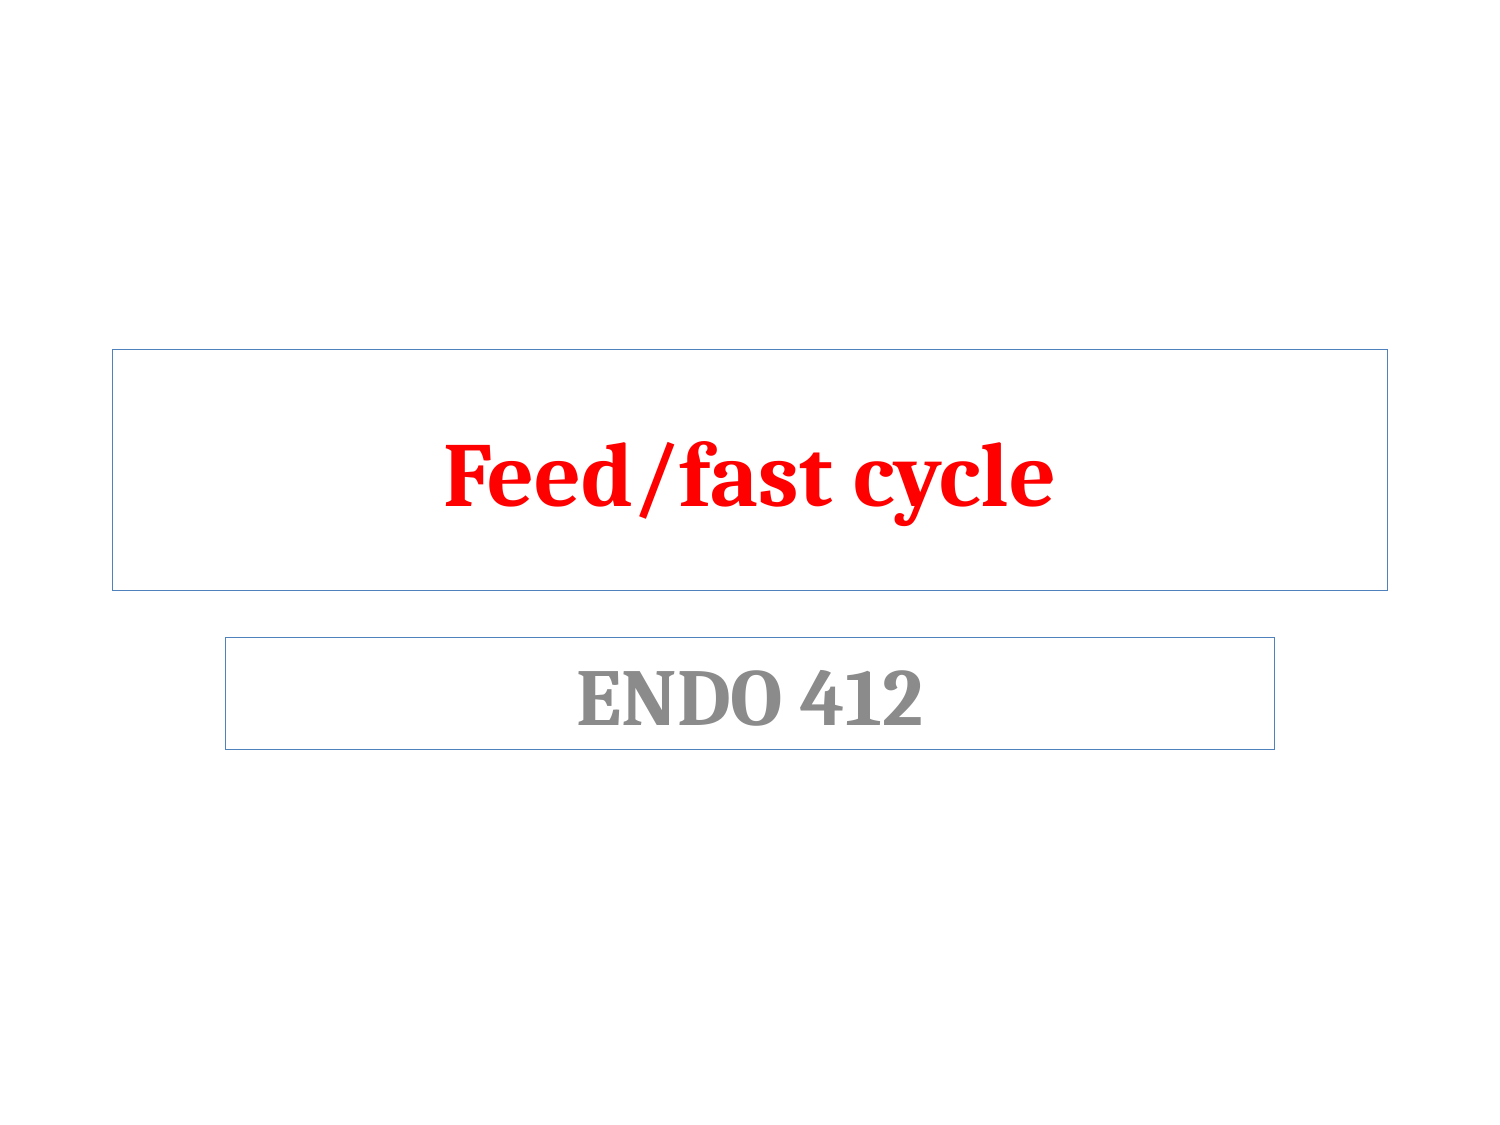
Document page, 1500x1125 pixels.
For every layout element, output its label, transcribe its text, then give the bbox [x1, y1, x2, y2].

subtitle ENDO 412 [225, 637, 1275, 750]
title Feed/fast cycle [112, 349, 1388, 591]
